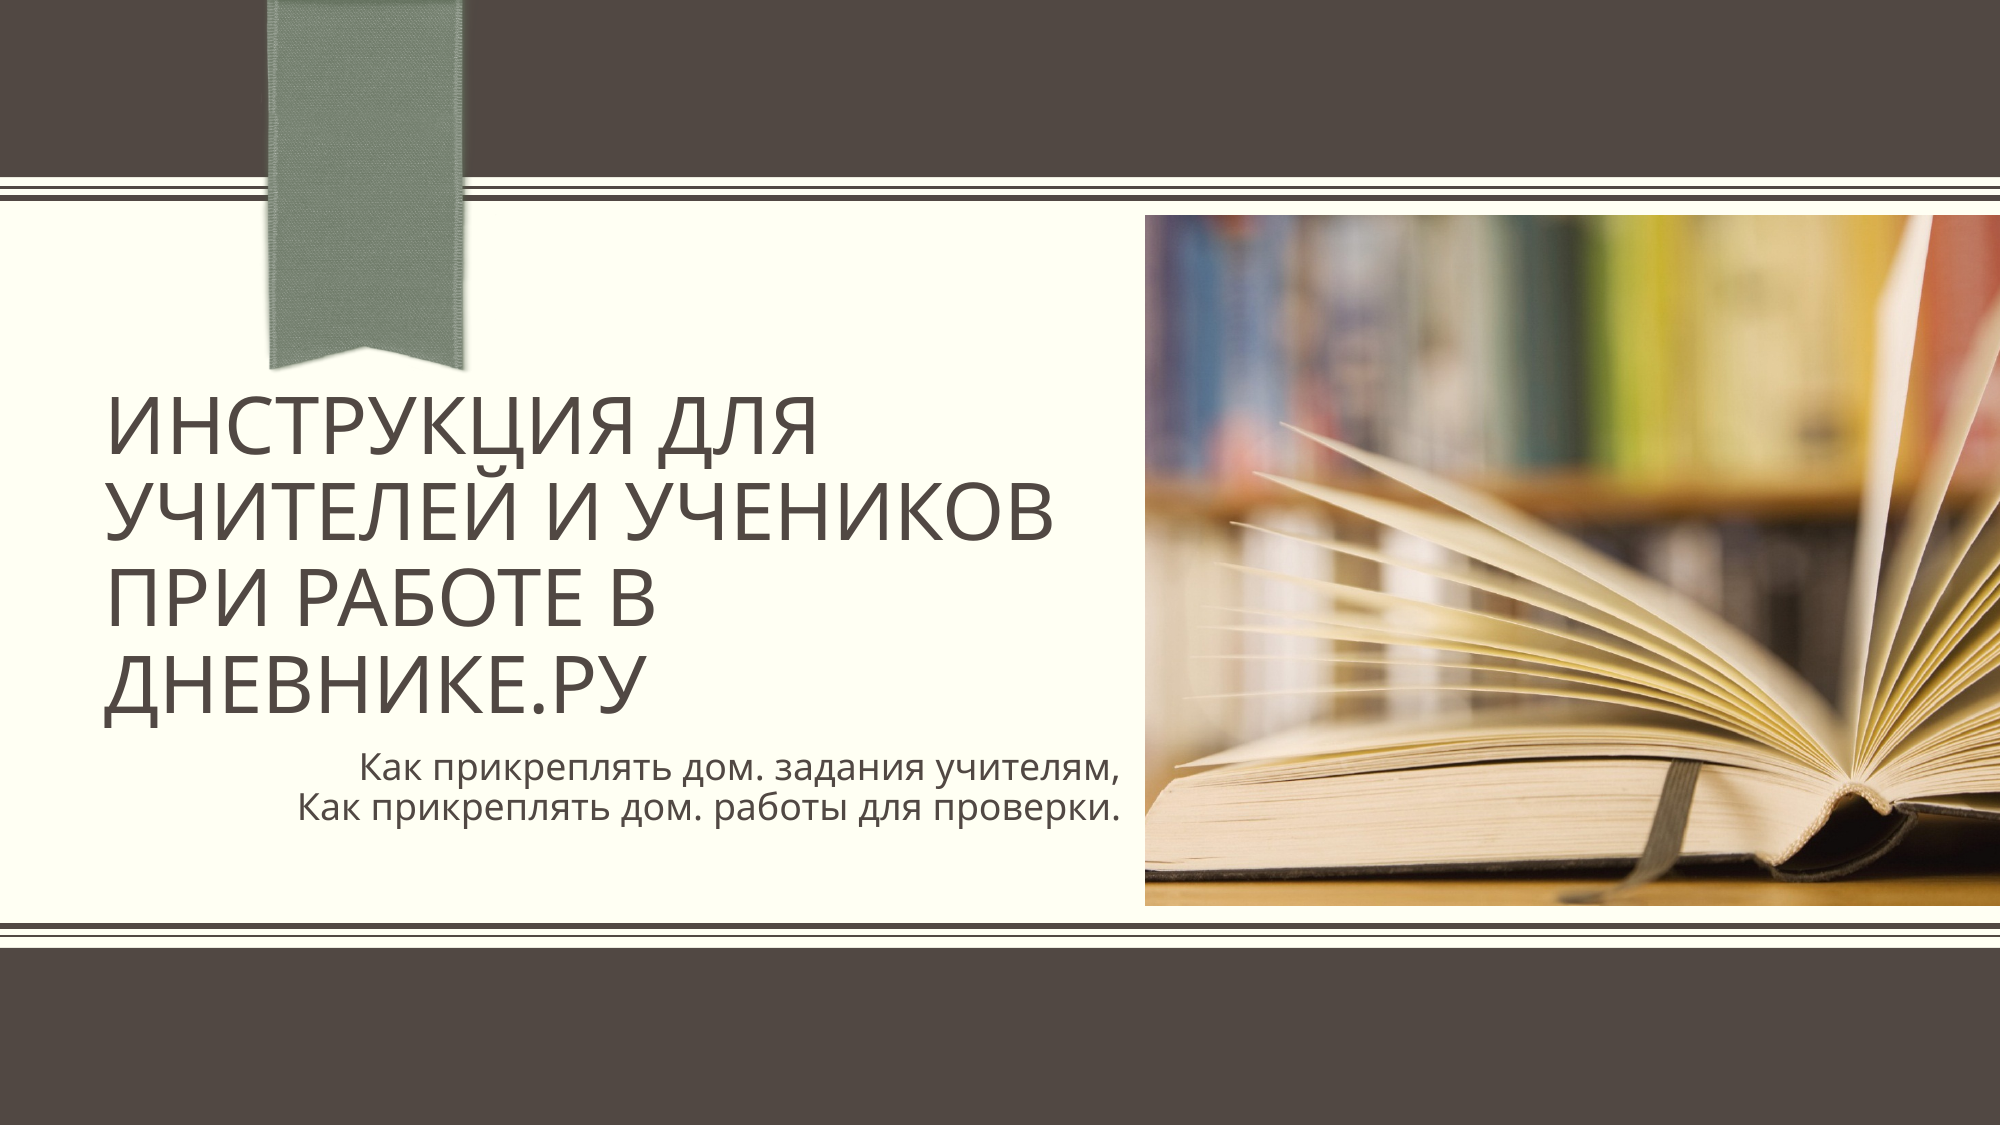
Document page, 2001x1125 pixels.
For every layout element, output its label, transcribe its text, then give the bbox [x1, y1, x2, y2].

subtitle Как прикреплять дом. задания учителям, Как прикреплять дом. работы для проверки. [181, 740, 1122, 897]
title Инструкция для учителей и учеников при работе в Дневнике.ру [104, 376, 1072, 741]
picture [1145, 214, 2000, 906]
